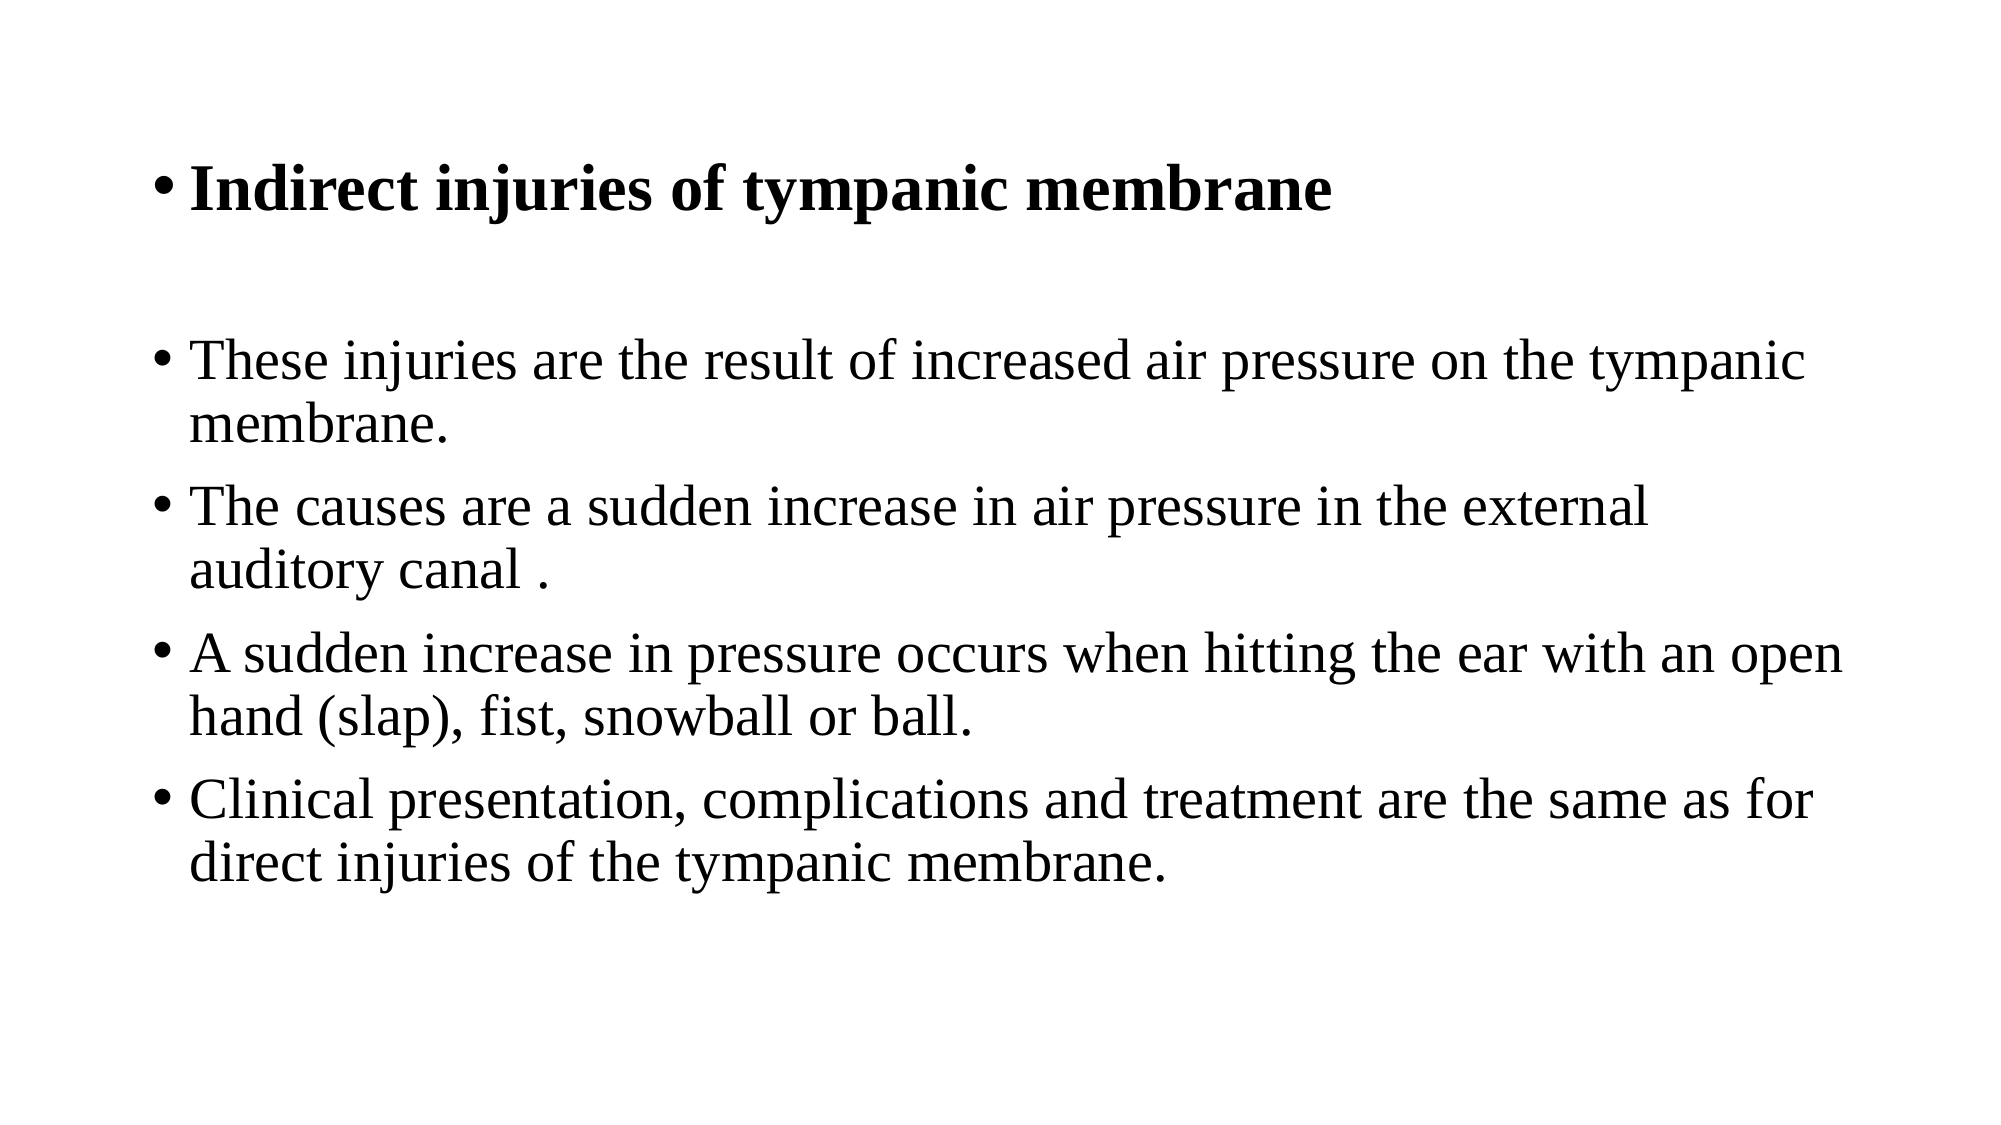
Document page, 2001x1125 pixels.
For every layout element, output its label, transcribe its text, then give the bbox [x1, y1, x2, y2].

list Indirect injuries of tympanic membrane These injuries are the result of increased air pressure on the tympanic membrane. The causes are a sudden increase in air pressure in the external auditory canal . A sudden increase in pressure occurs when hitting the ear with an open hand (slap), fist, snowball or ball. Clinical presentation, complications and treatment are the same as for direct injuries of the tympanic membrane. [137, 144, 1863, 911]
